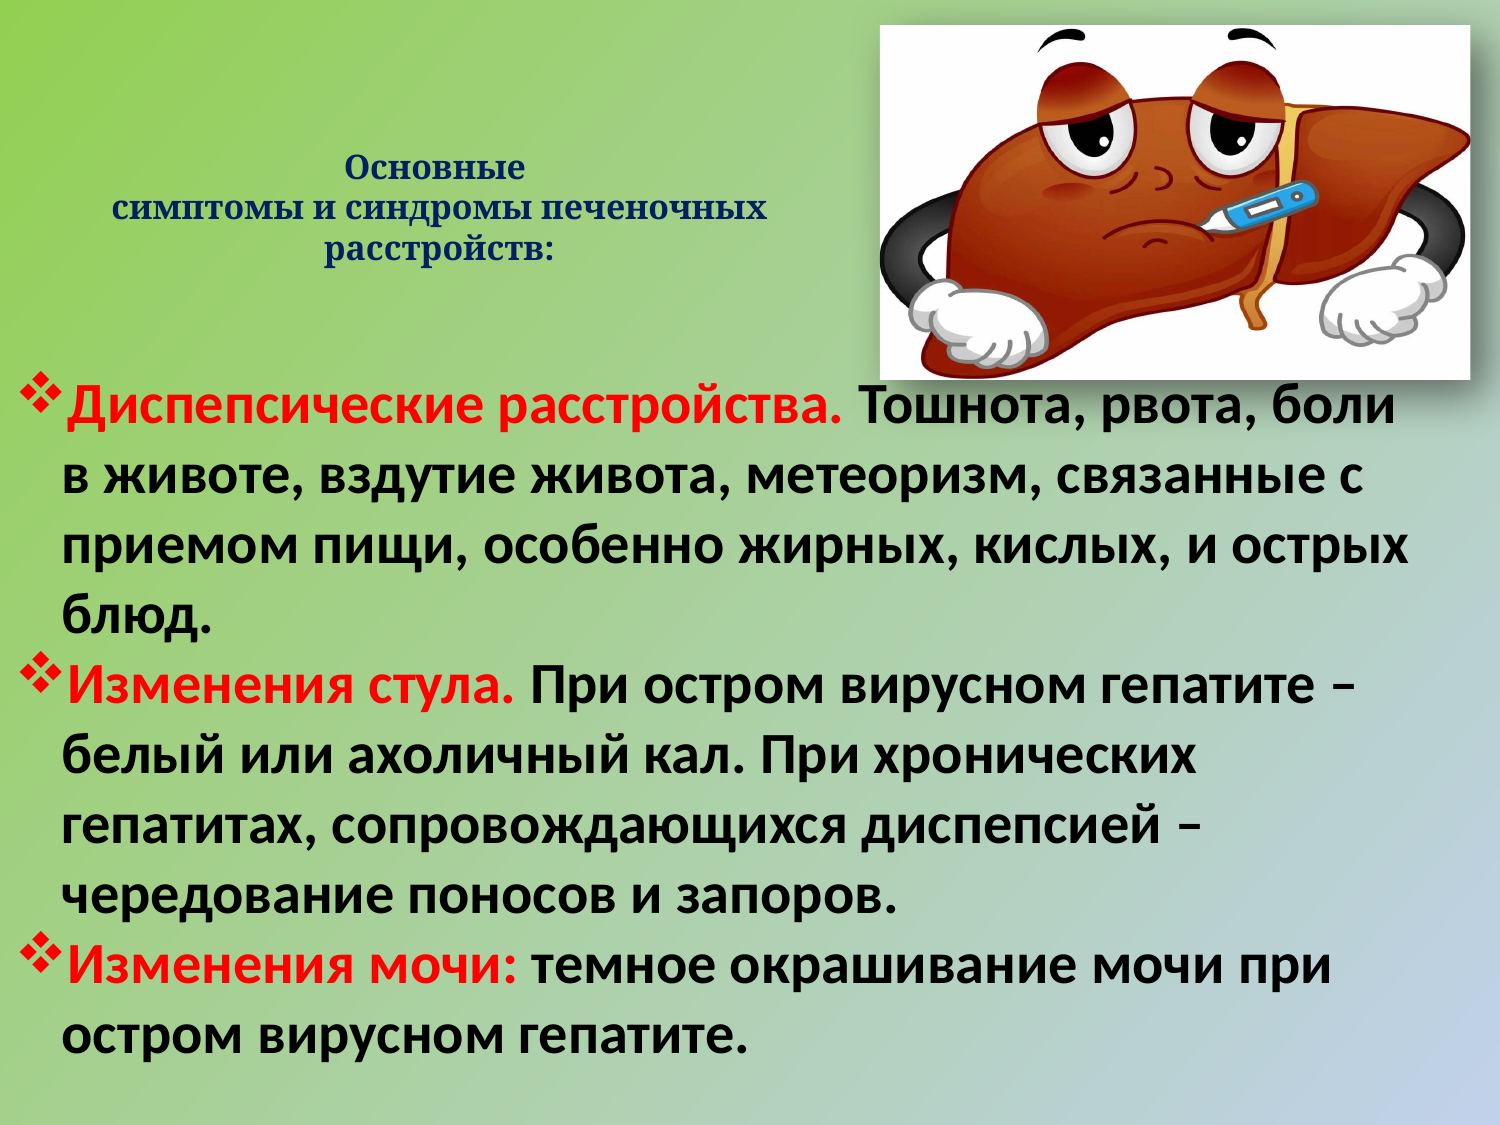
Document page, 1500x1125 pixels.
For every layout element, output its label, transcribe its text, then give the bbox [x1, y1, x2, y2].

picture [879, 25, 1471, 381]
text_box Диспепсические расстройства. Тошнота, рвота, боли в животе, вздутие живота, метеоризм, связанные с приемом пищи, особенно жирных, кислых, и острых блюд. Изменения стула. При остром вирусном гепатите – белый или ахоличный кал. При хронических гепатитах, сопровождающихся диспепсией – чередование поносов и запоров. Изменения мочи: темное окрашивание мочи при остром вирусном гепатите. [0, 357, 1453, 1118]
title Основные симптомы и синдромы печеночных расстройств: [1, 137, 863, 325]
